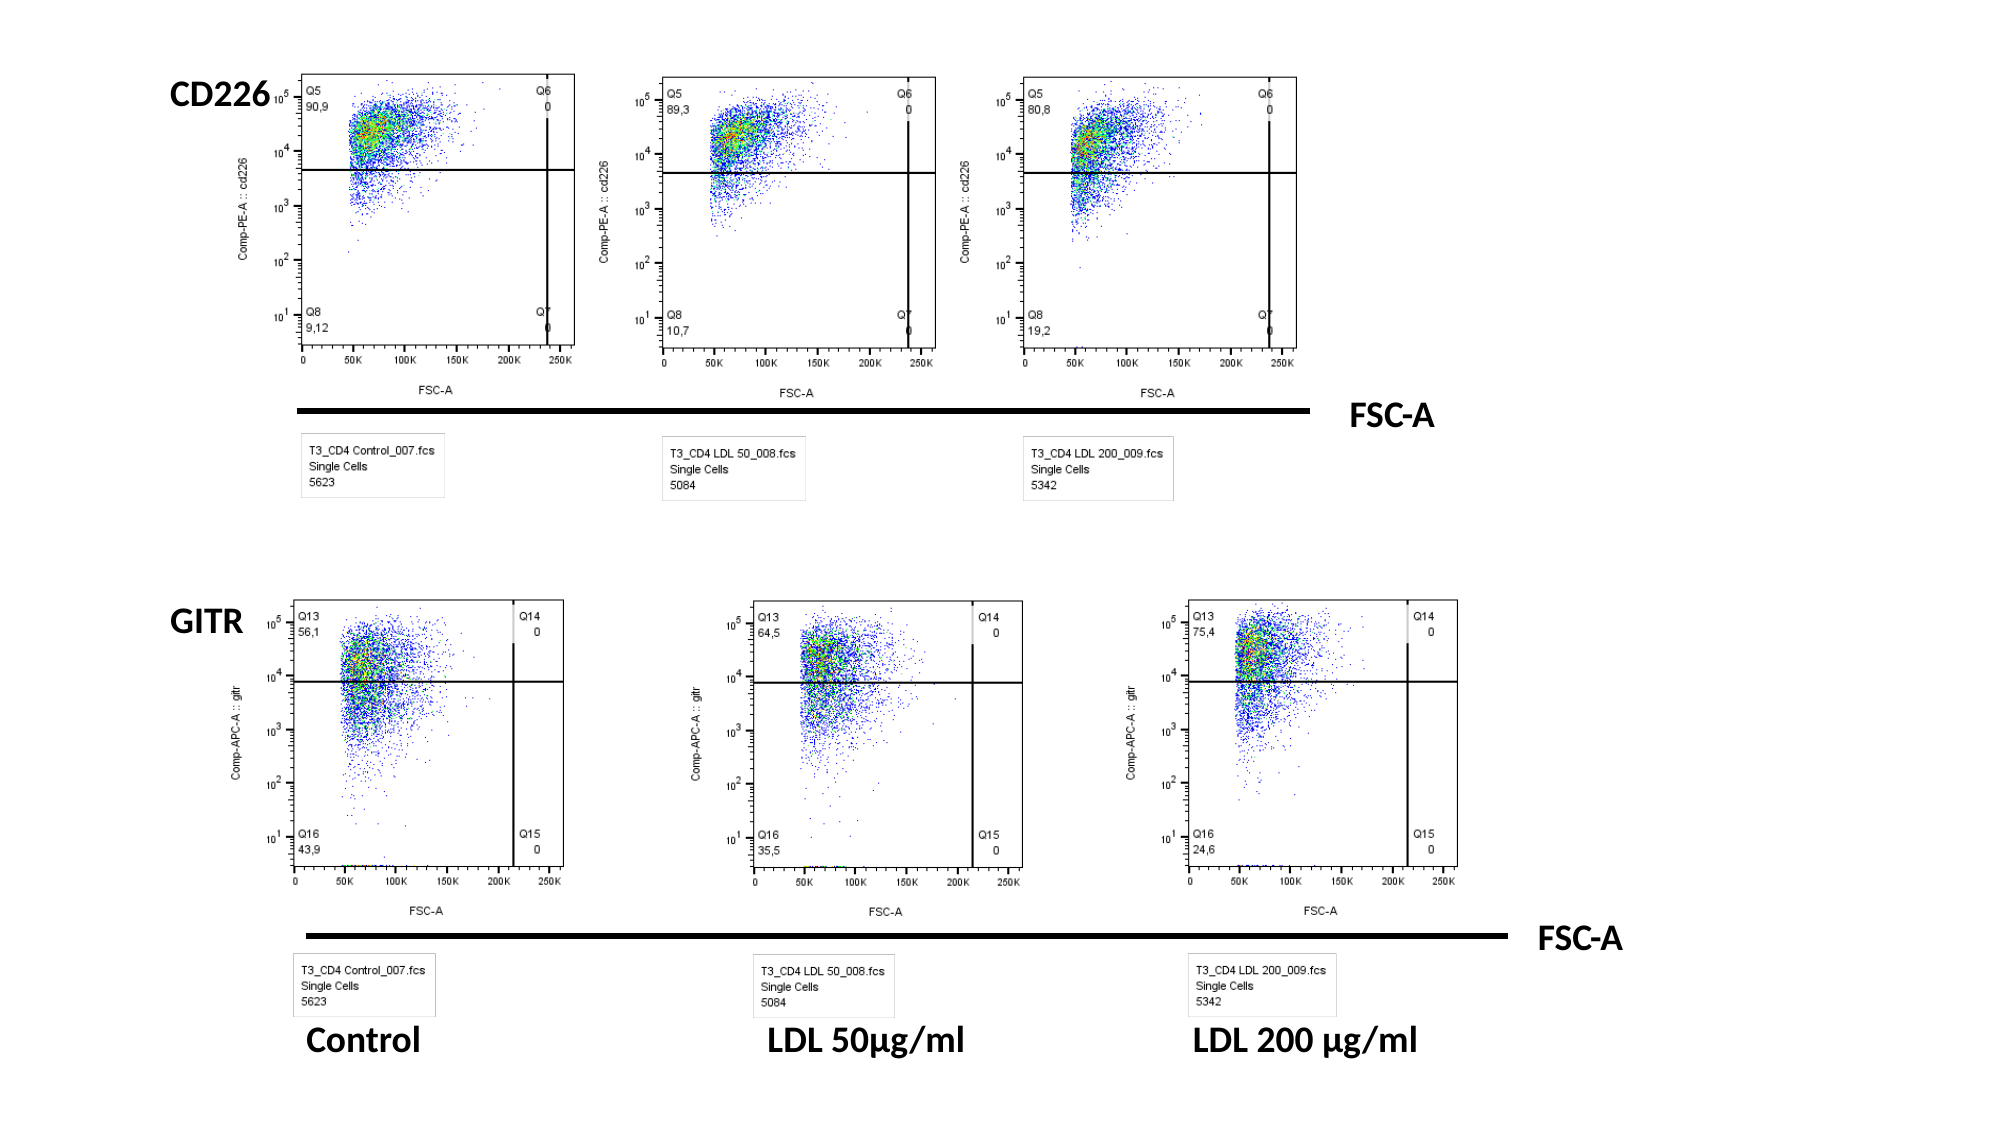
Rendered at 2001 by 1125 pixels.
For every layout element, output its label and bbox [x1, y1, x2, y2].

text_box [152, 61, 1643, 1070]
